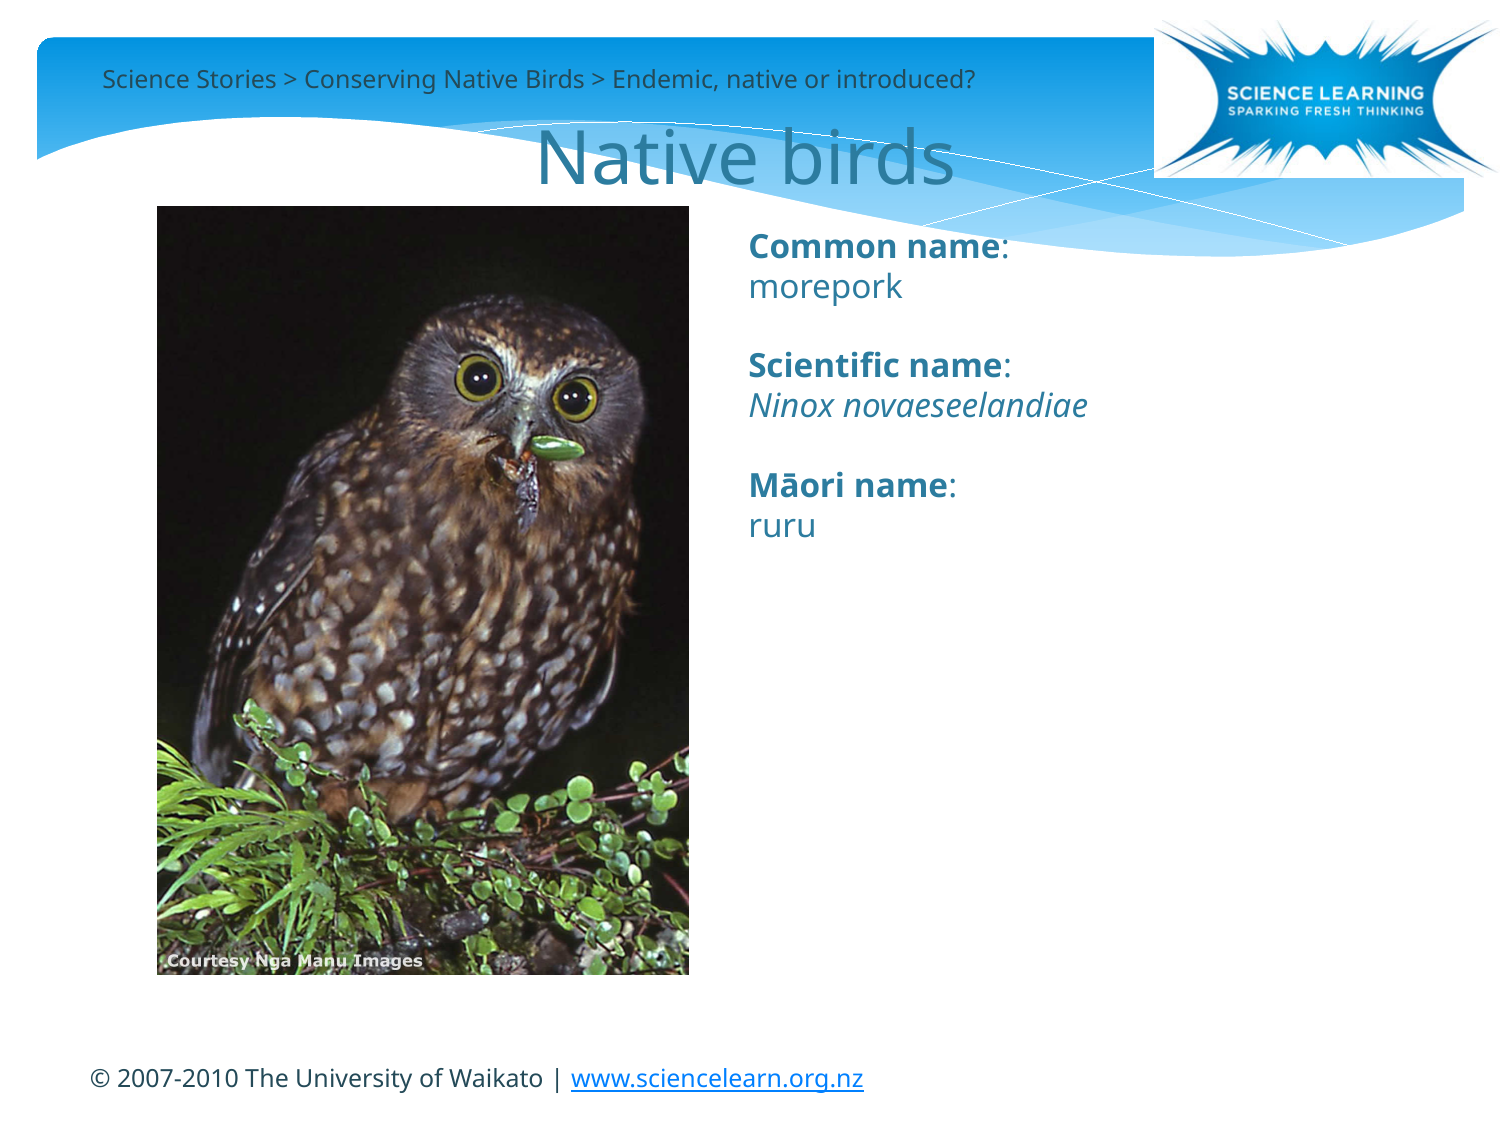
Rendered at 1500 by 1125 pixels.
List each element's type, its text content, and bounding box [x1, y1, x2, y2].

text_box © 2007-2010 The University of Waikato | www.sciencelearn.org.nz [74, 1049, 1057, 1110]
text_box Native birds [315, 188, 1175, 208]
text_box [87, 19, 1500, 178]
text_box Common name: morepork Scientific name: Ninox novaeseelandiae Māori name: ruru [733, 217, 1462, 552]
picture [156, 206, 689, 975]
